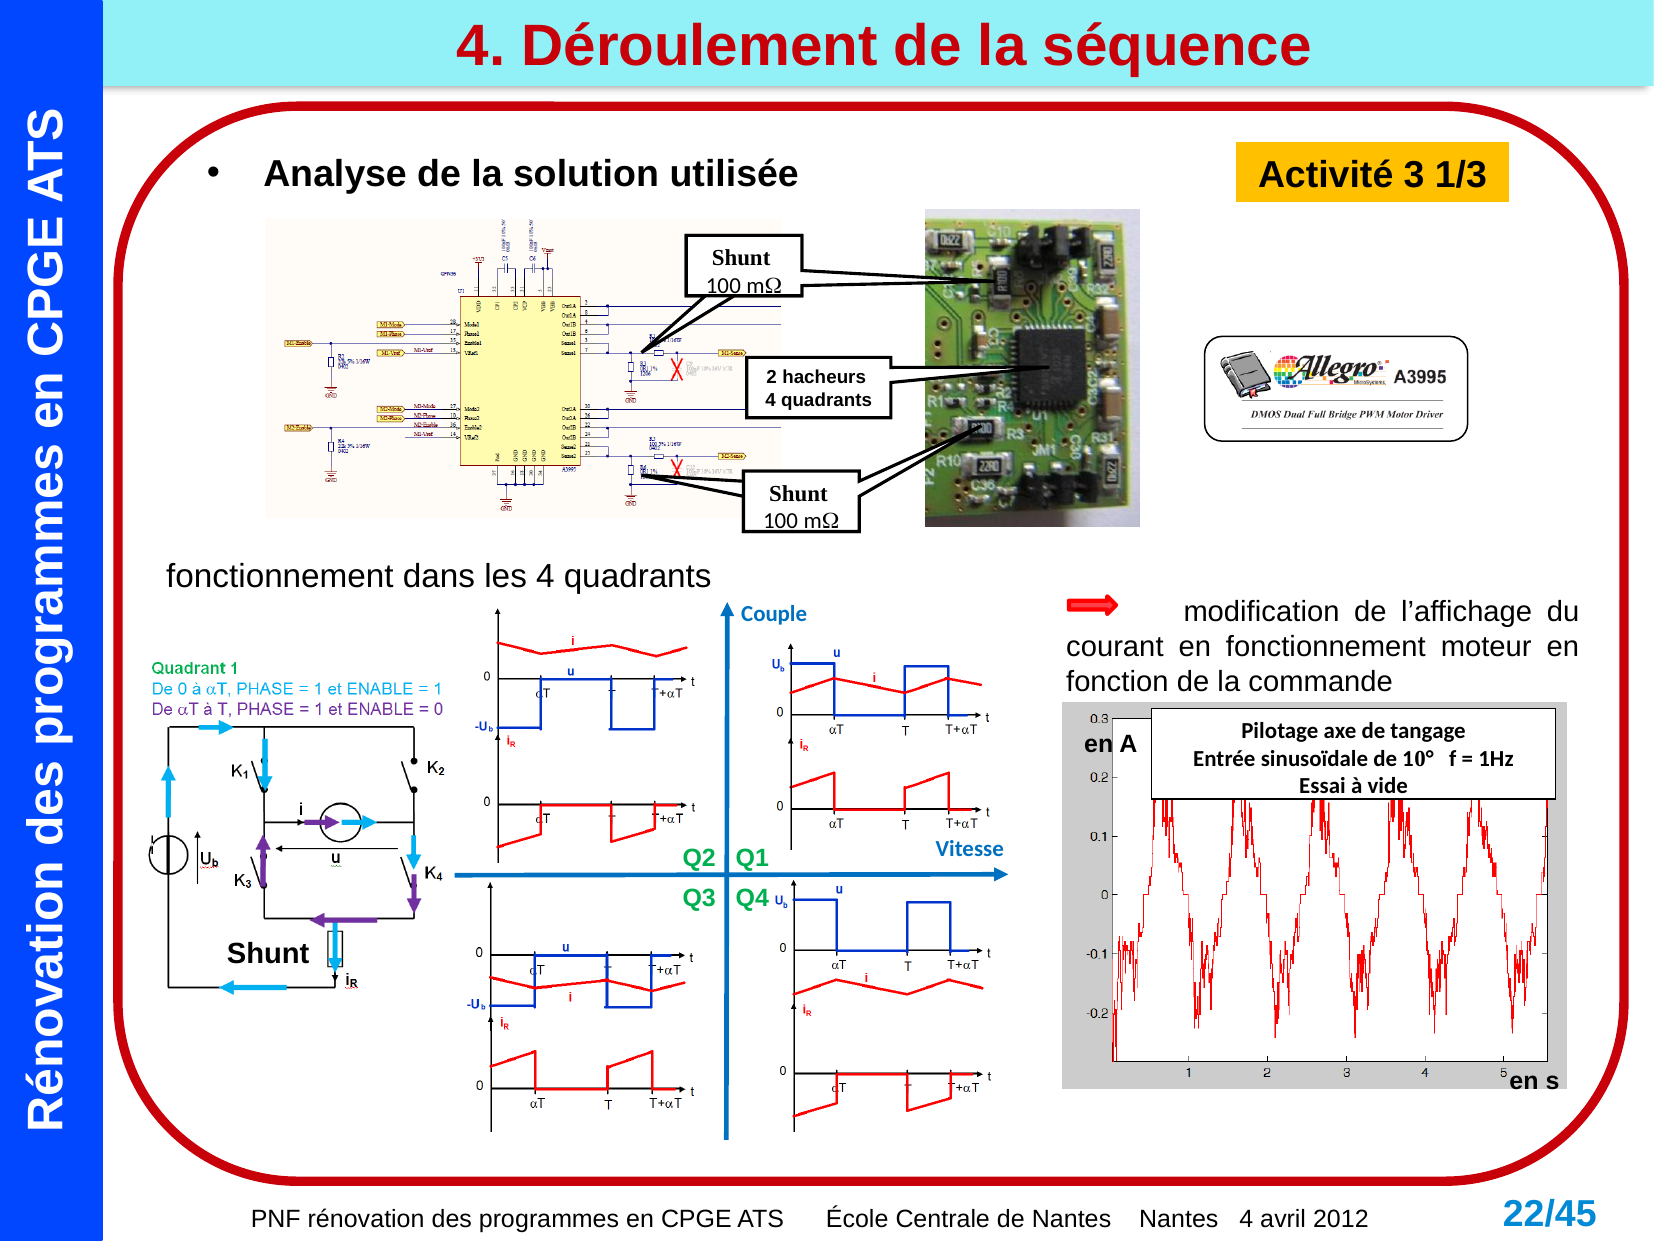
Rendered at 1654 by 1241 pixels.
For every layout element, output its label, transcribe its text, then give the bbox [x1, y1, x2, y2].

text_box fonctionnement dans les 4 quadrants [151, 546, 728, 602]
text_box 4. Déroulement de la séquence [442, 0, 1328, 85]
text_box [1066, 594, 1119, 616]
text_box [454, 591, 1058, 1141]
text_box modification de l’affichage du courant en fonctionnement moteur en fonction de la commande [1051, 584, 1595, 705]
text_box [1062, 702, 1576, 1103]
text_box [141, 656, 449, 1003]
text_box Analyse de la solution utilisée [192, 141, 815, 202]
text_box Activité 3 1/3 [1236, 142, 1509, 202]
text_box [115, 104, 1627, 1184]
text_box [1204, 336, 1468, 442]
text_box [265, 208, 1141, 532]
